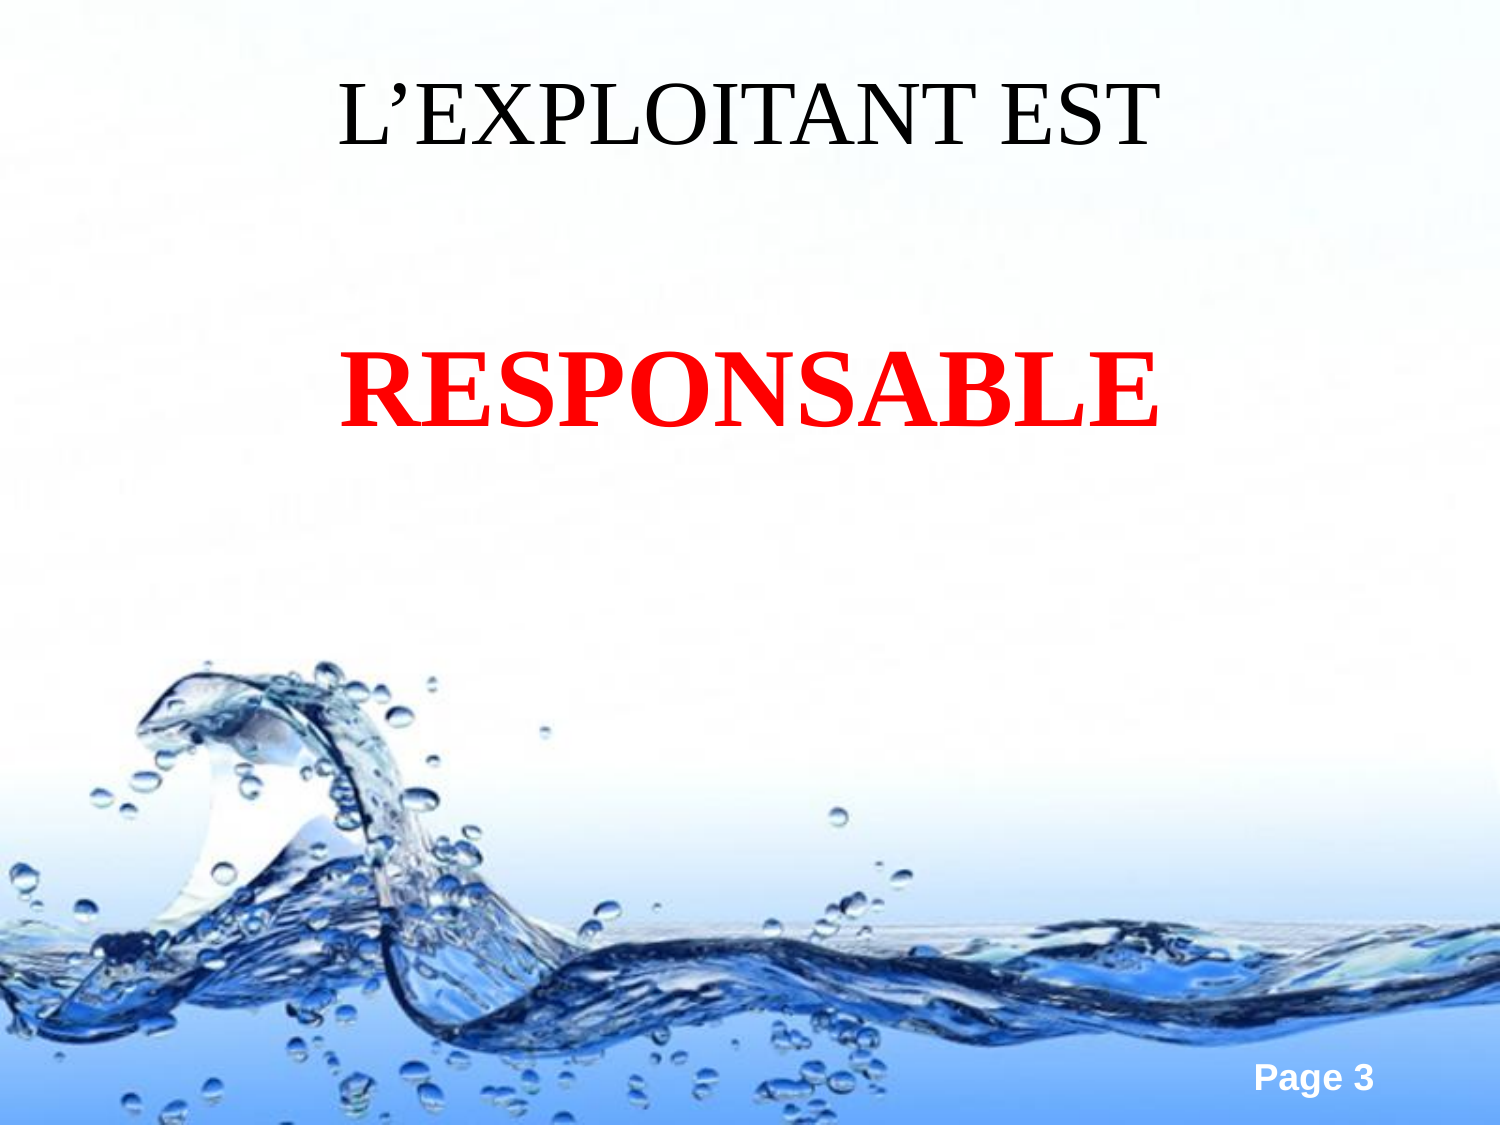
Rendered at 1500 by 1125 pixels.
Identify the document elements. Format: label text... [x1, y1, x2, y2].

title L’EXPLOITANT EST [75, 45, 1425, 233]
picture [0, 0, 1500, 1125]
list RESPONSABLE [76, 149, 1427, 892]
